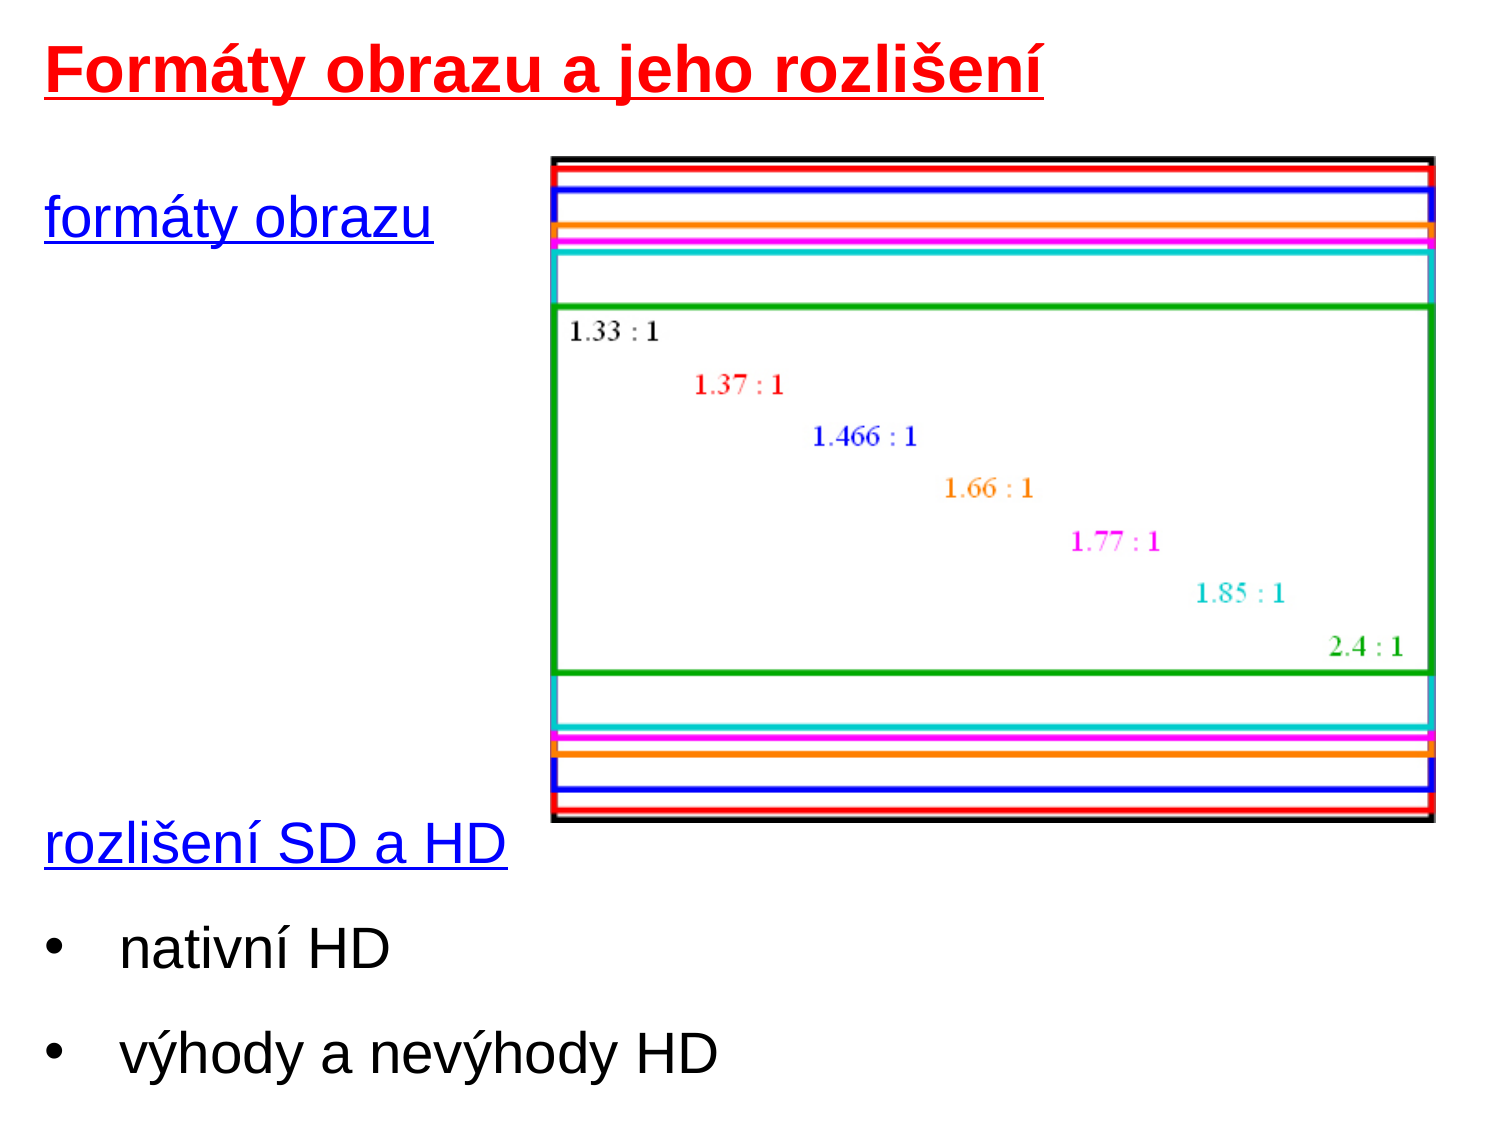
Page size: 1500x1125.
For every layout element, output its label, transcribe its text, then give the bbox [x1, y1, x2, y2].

text_box formáty obrazu [29, 137, 1471, 257]
text_box Formáty obrazu a jeho rozlišení [29, 18, 1471, 114]
text_box rozlišení SD a HD nativní HD výhody a nevýhody HD [29, 763, 1471, 1093]
picture [549, 156, 1436, 823]
